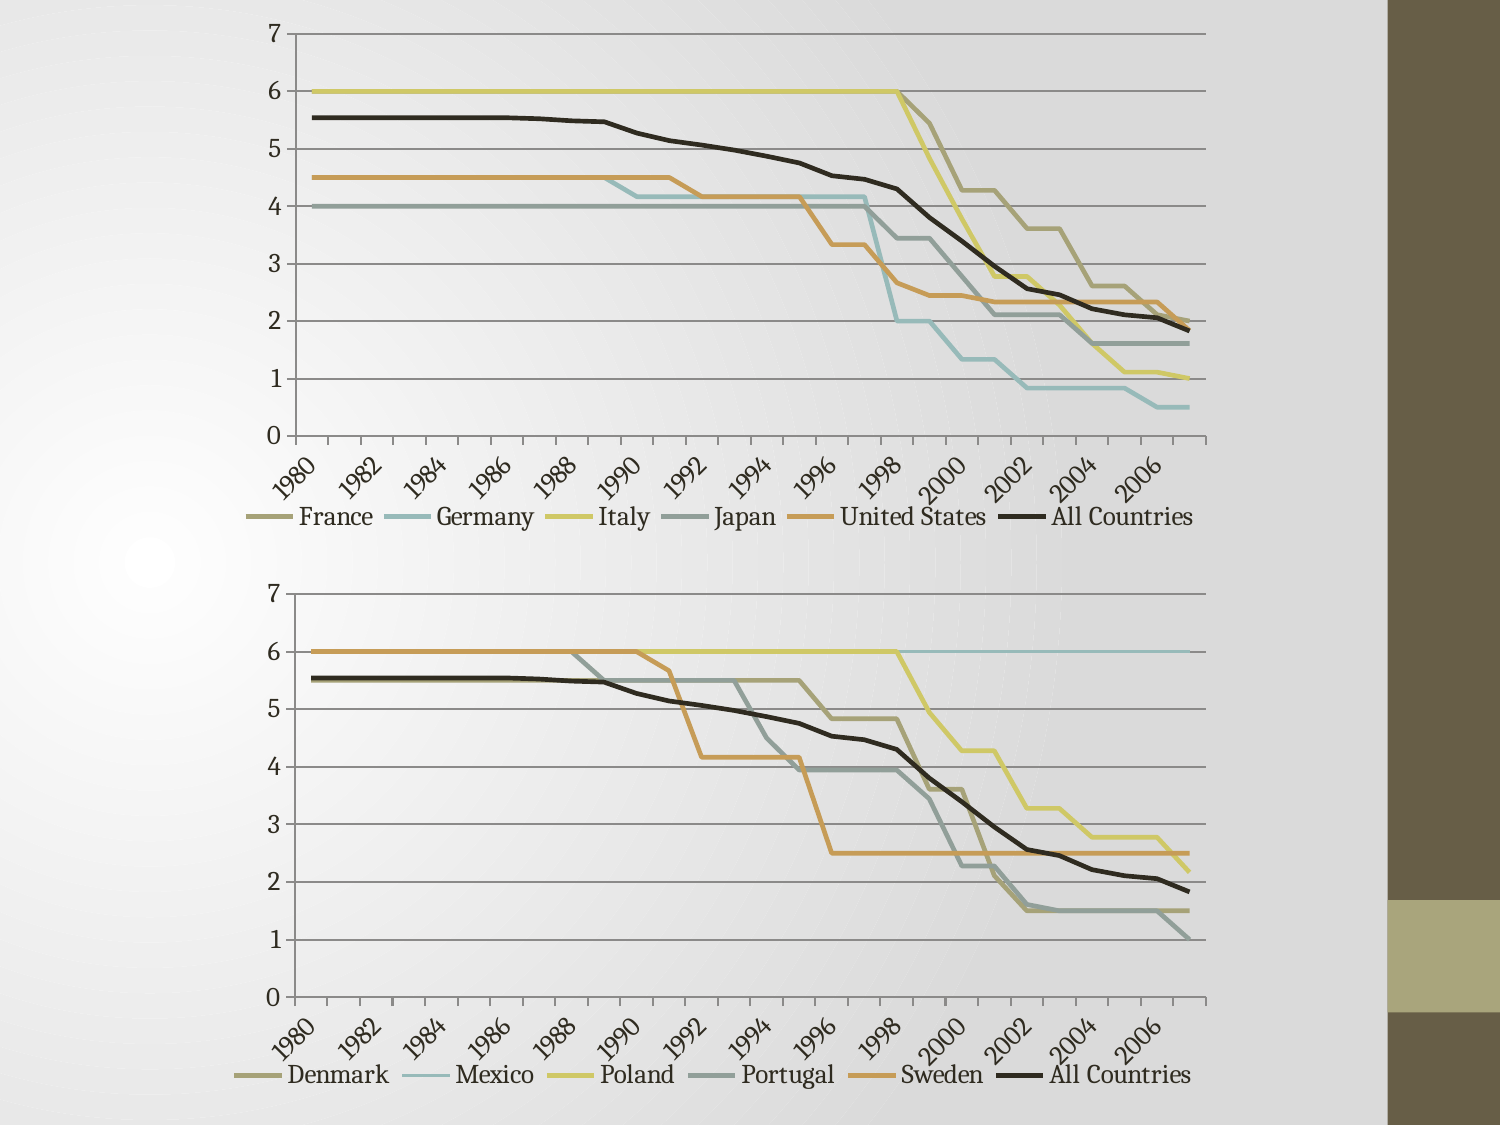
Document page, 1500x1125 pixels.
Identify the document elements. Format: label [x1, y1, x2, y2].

chart [194, 0, 1261, 558]
chart [193, 559, 1261, 1117]
